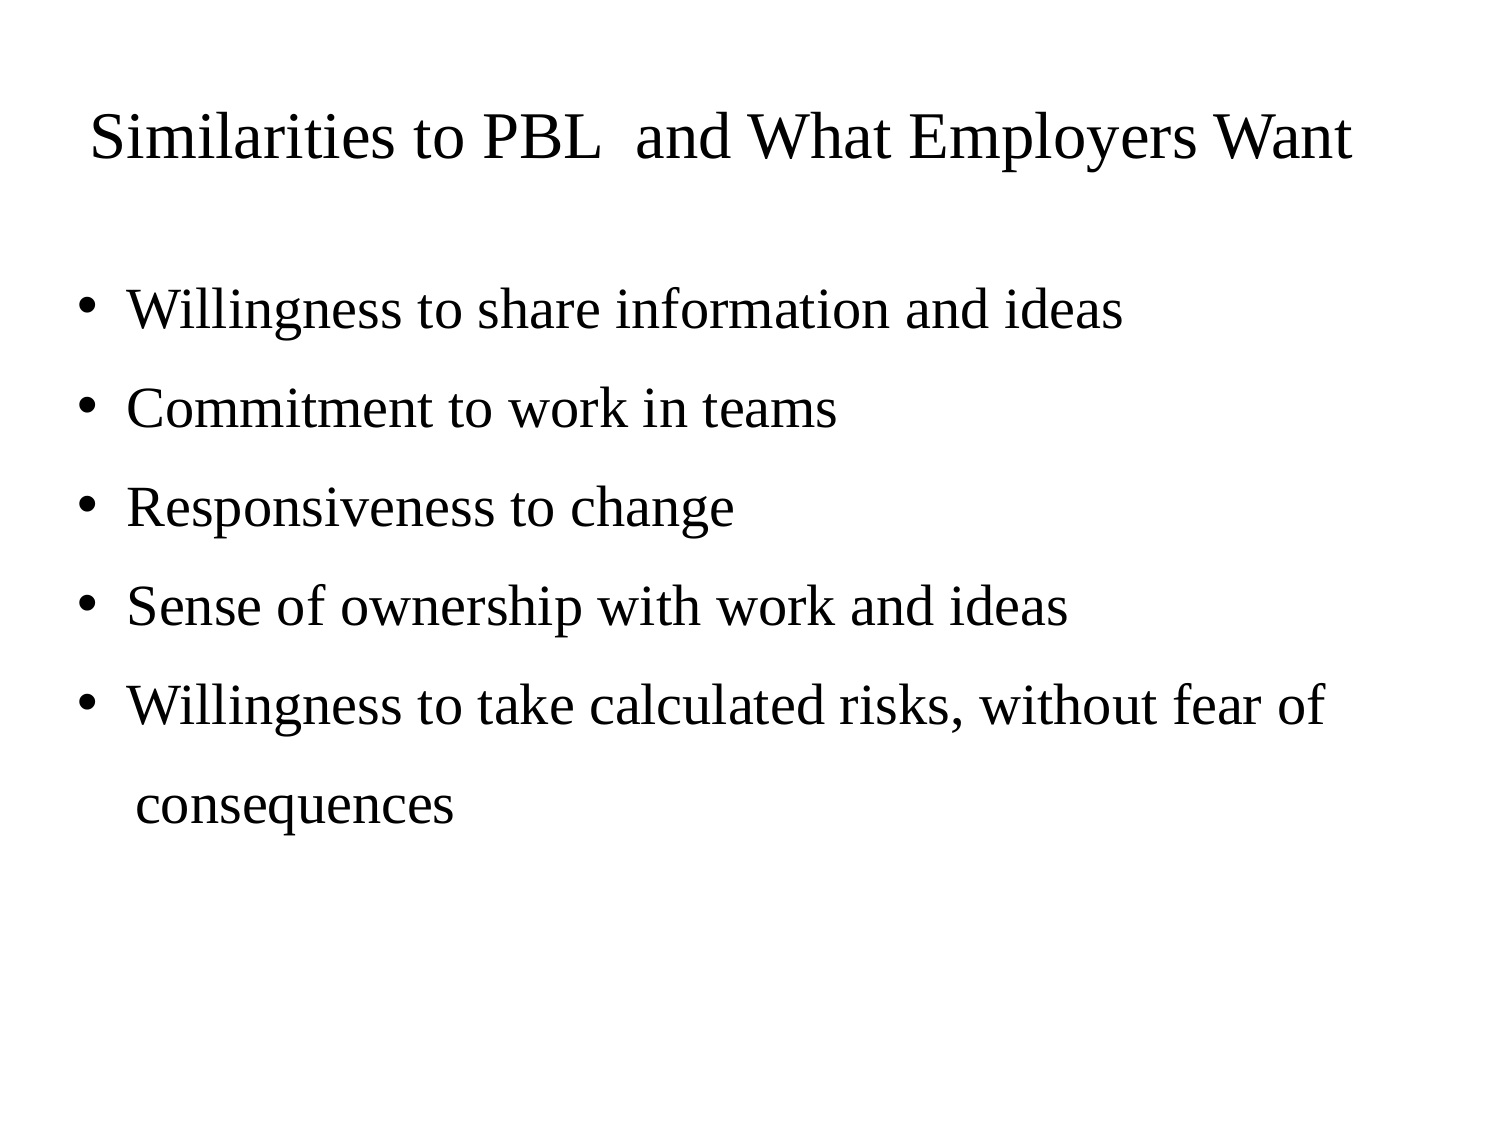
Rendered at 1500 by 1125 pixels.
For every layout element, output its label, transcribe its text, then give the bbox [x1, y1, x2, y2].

text_box Similarities to PBL and What Employers Want [74, 99, 1425, 179]
text_box Willingness to share information and ideas Commitment to work in teams Responsiveness to change Sense of ownership with work and ideas Willingness to take calculated risks, without fear of consequences [62, 262, 1425, 1042]
